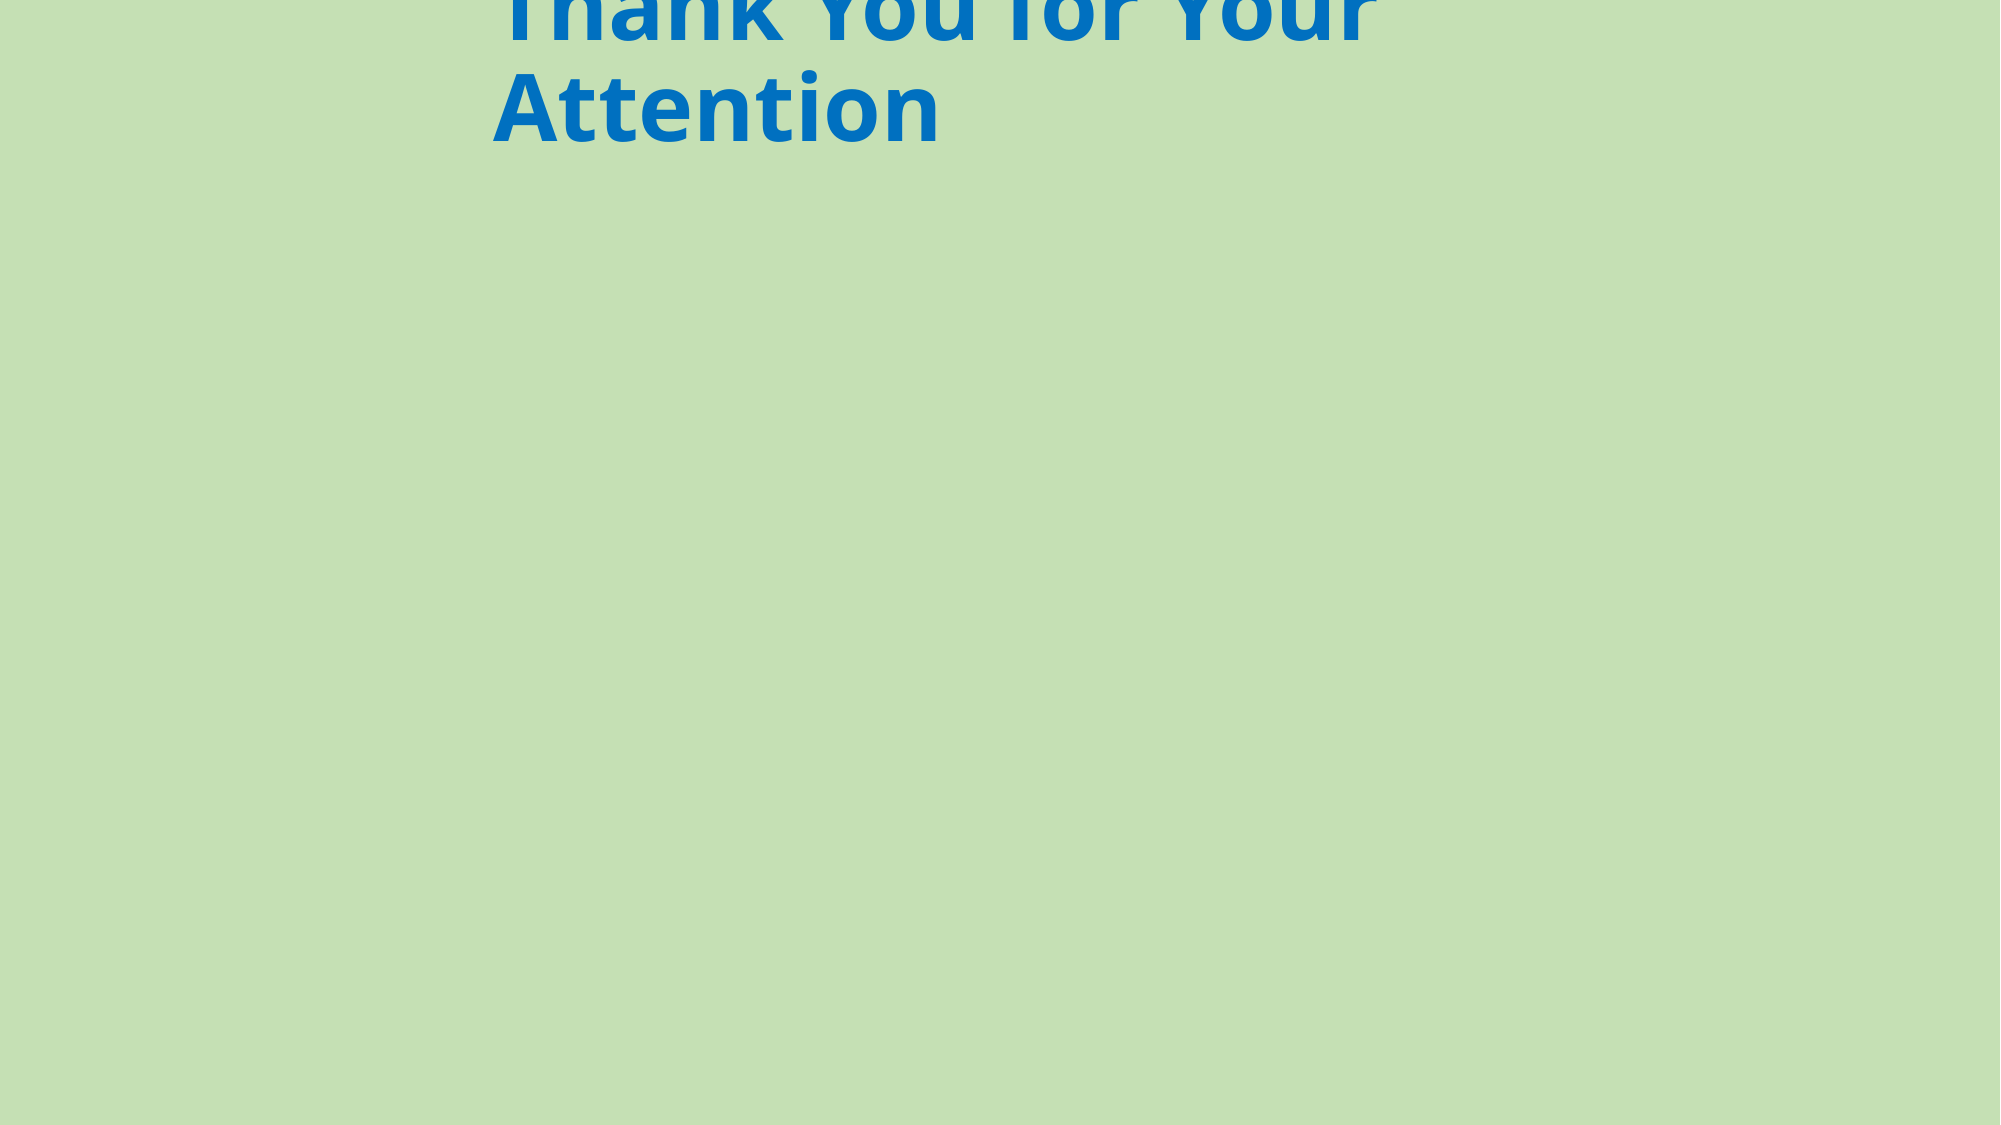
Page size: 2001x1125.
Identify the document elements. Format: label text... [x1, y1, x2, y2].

title Thank You for Your Attention [478, 0, 1869, 170]
